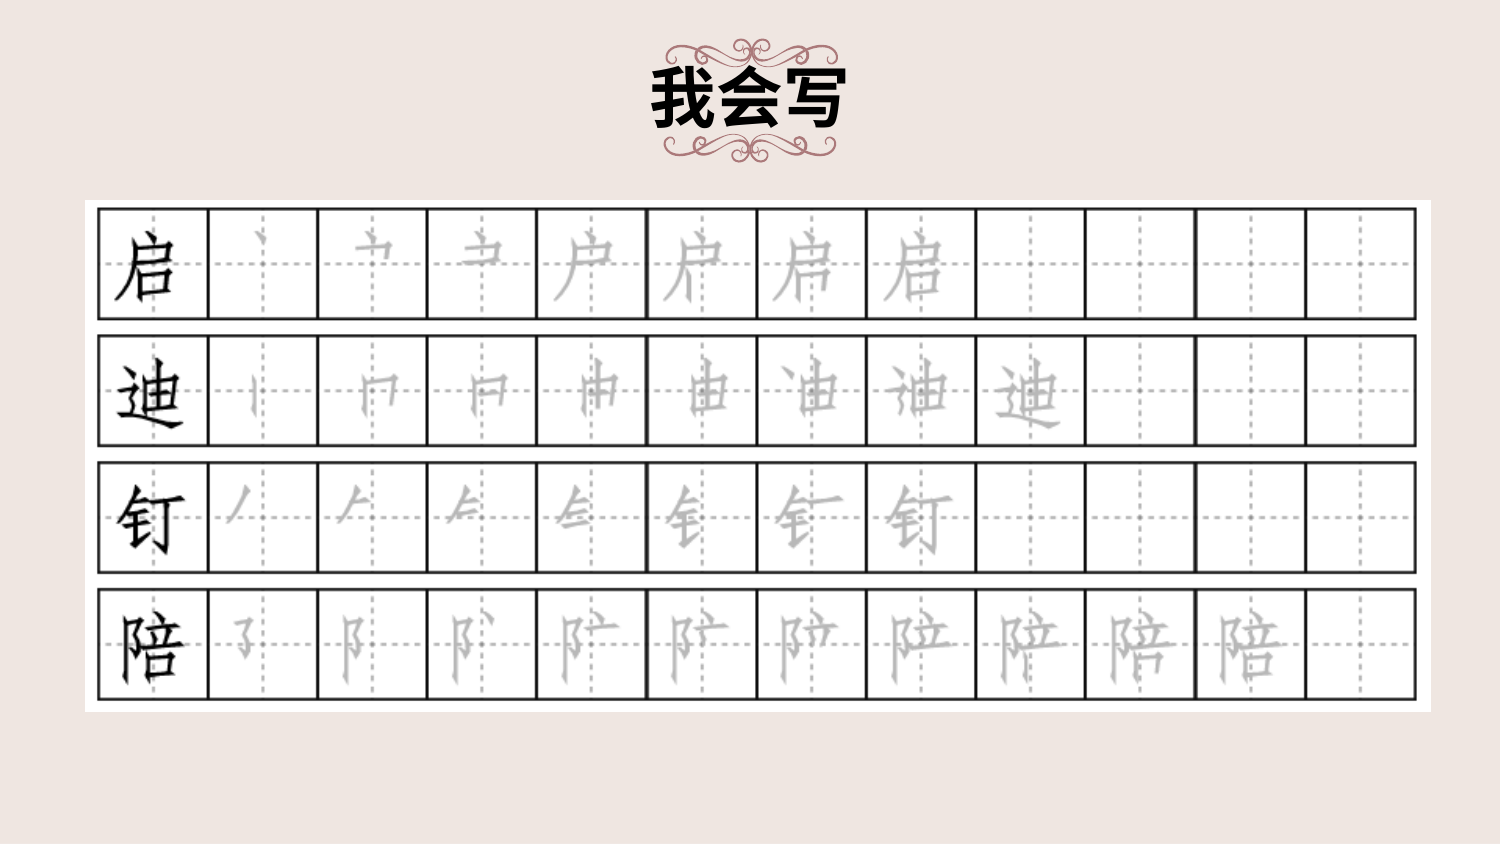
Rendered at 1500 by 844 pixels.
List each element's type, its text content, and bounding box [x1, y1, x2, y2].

picture [85, 200, 1431, 712]
title 我会写 [352, 70, 1148, 131]
